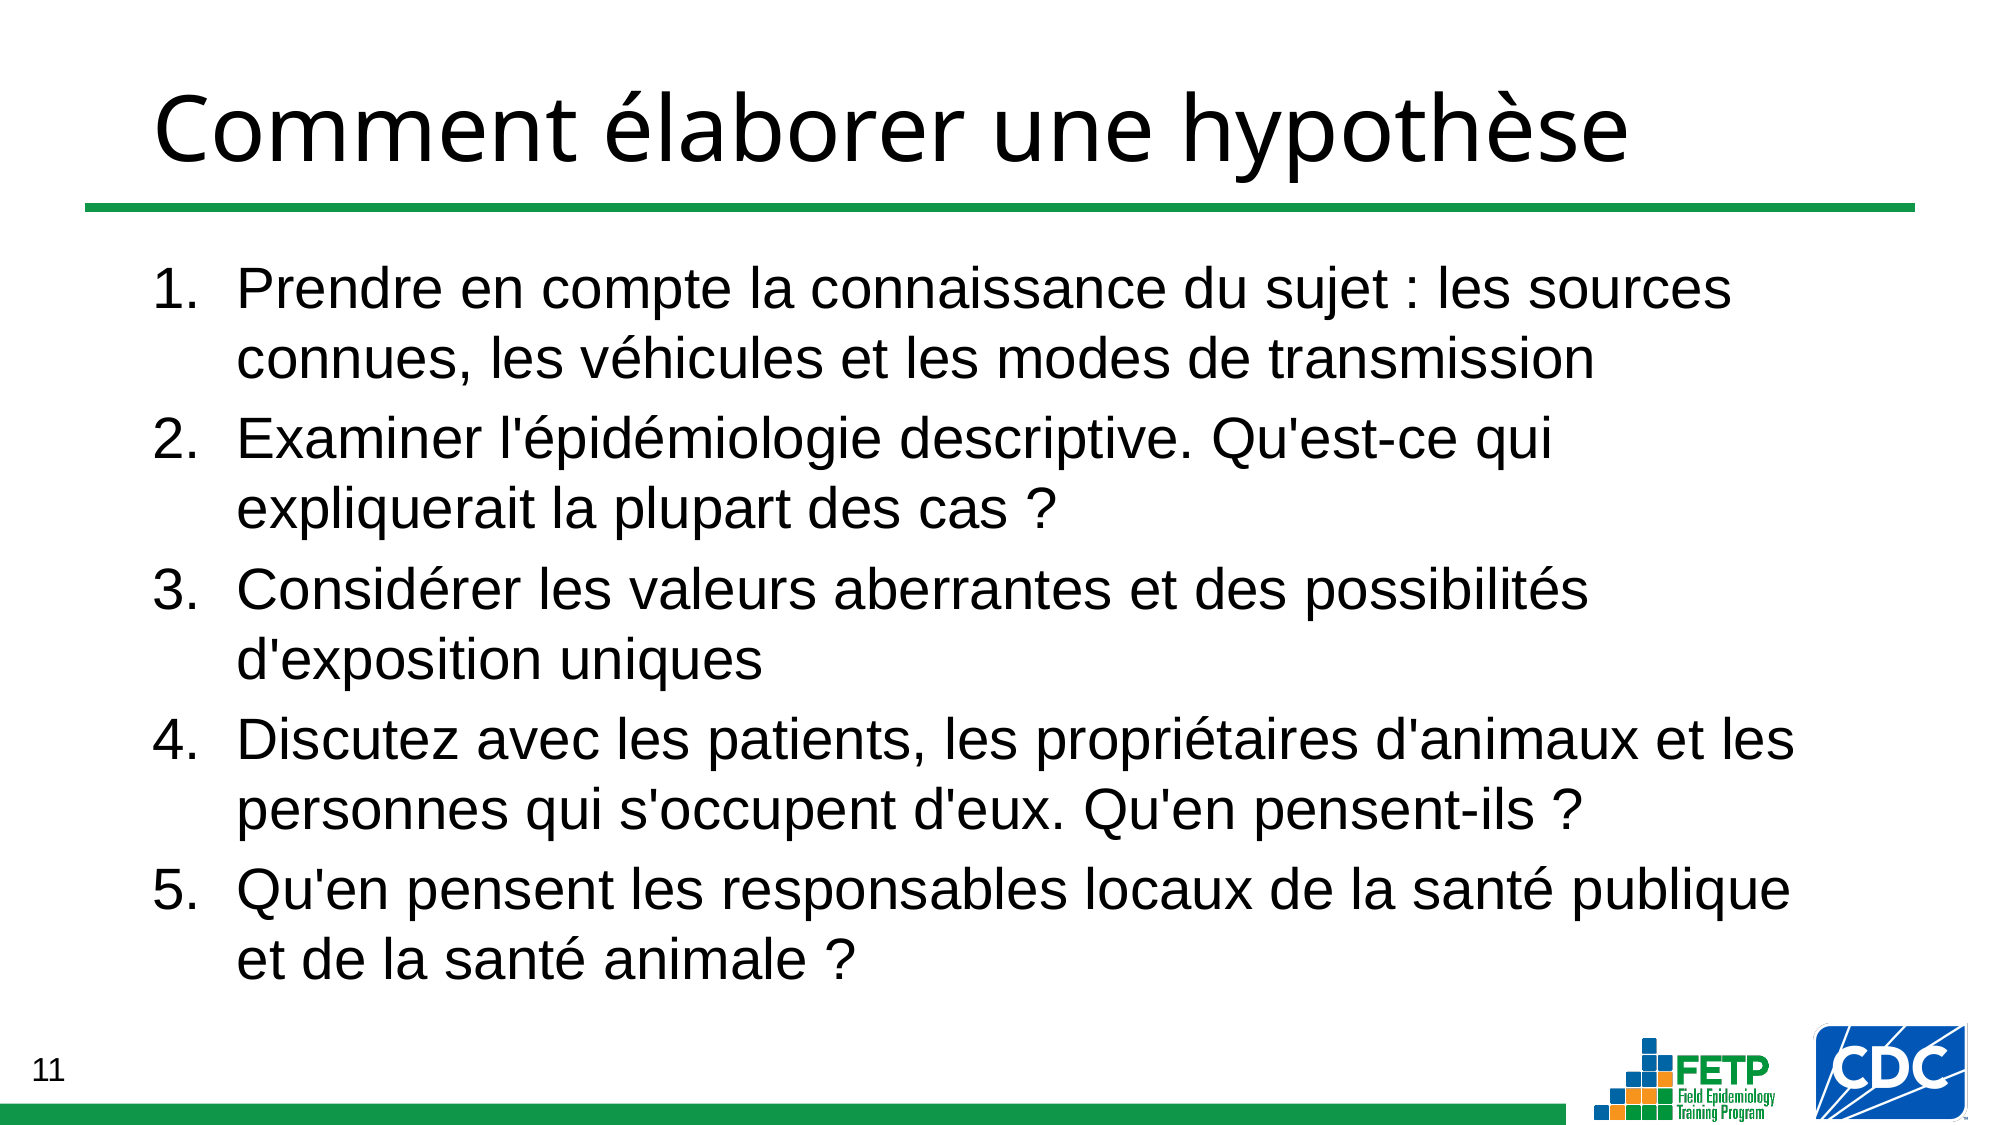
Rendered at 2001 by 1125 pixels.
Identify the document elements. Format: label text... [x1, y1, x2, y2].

text_box Comment élaborer une hypothèse [137, 75, 1863, 207]
picture [1813, 1023, 1968, 1122]
picture [1594, 1038, 1775, 1122]
list Prendre en compte la connaissance du sujet : les sources connues, les véhicules et les modes de transmission Examiner l'épidémiologie descriptive. Qu'est-ce qui expliquerait la plupart des cas ? Considérer les valeurs aberrantes et des possibilités d'exposition uniques Discutez avec les patients, les propriétaires d'animaux et les personnes qui s'occupent d'eux. Qu'en pensent-ils ? Qu'en pensent les responsables locaux de la santé publique et de la santé animale ? [137, 242, 1863, 1004]
